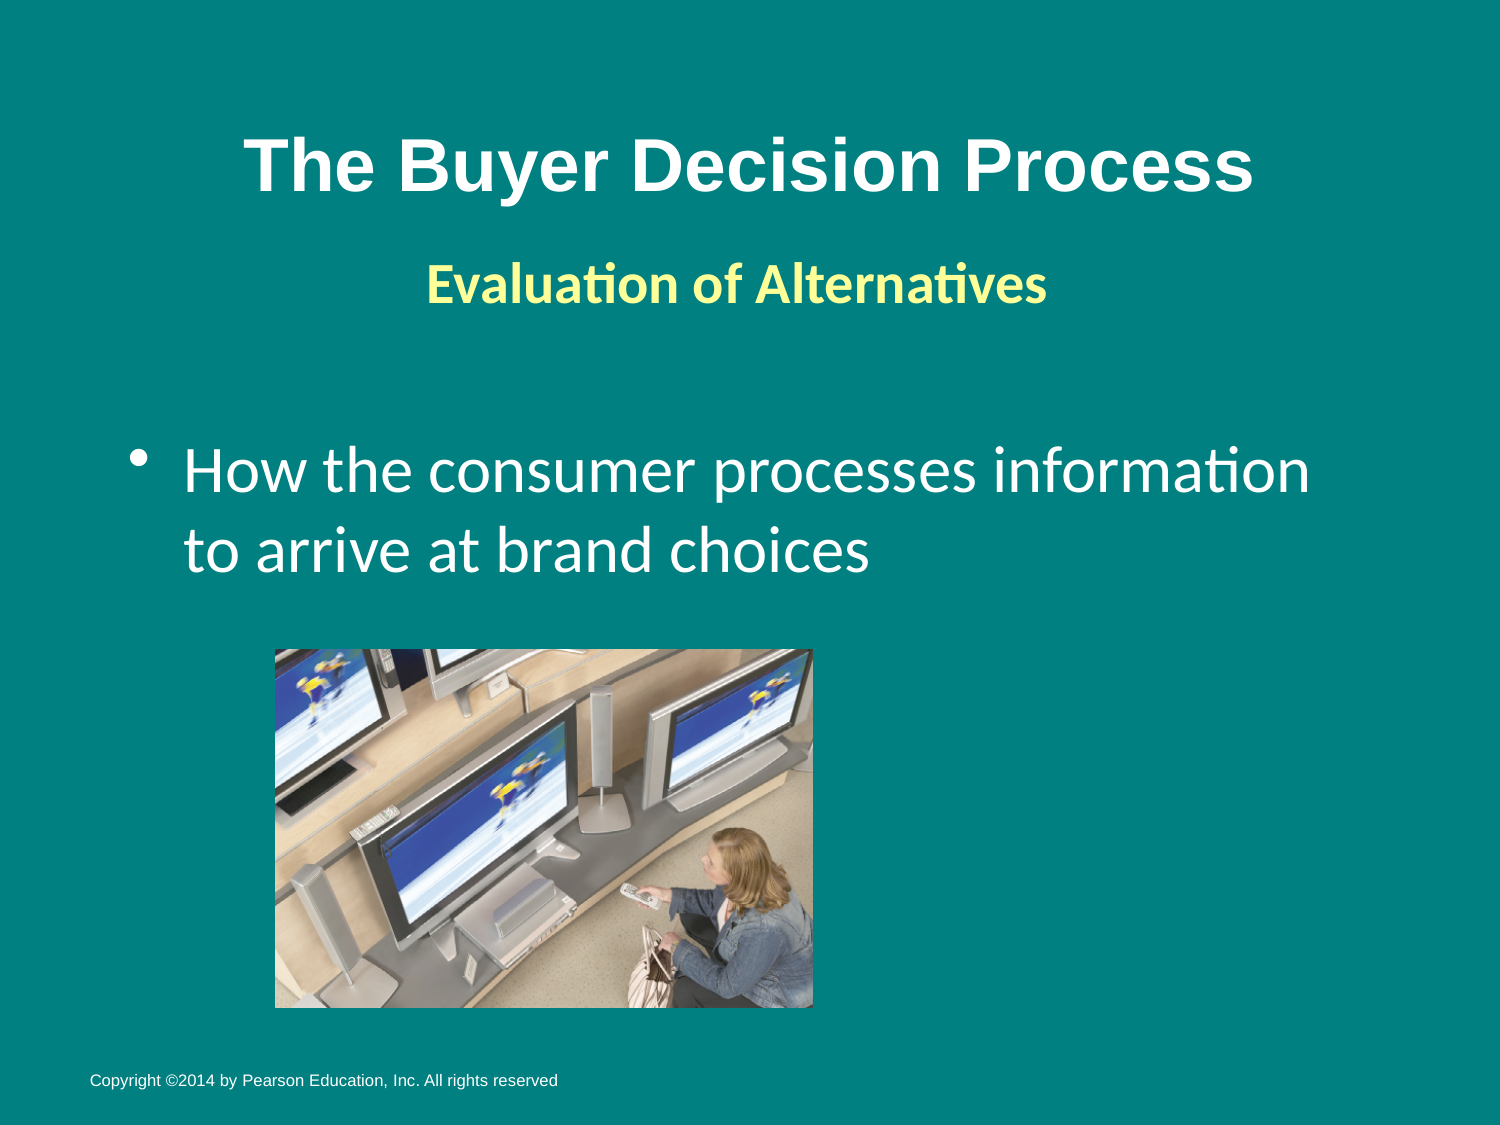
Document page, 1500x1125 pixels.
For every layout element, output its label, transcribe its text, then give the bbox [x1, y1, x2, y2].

picture [274, 649, 813, 1009]
title The Buyer Decision Process [112, 37, 1388, 226]
list How the consumer processes information to arrive at brand choices [112, 324, 1388, 1001]
text_box Copyright ©2014 by Pearson Education, Inc. All rights reserved [74, 1062, 825, 1098]
list Evaluation of Alternatives [149, 237, 1326, 301]
